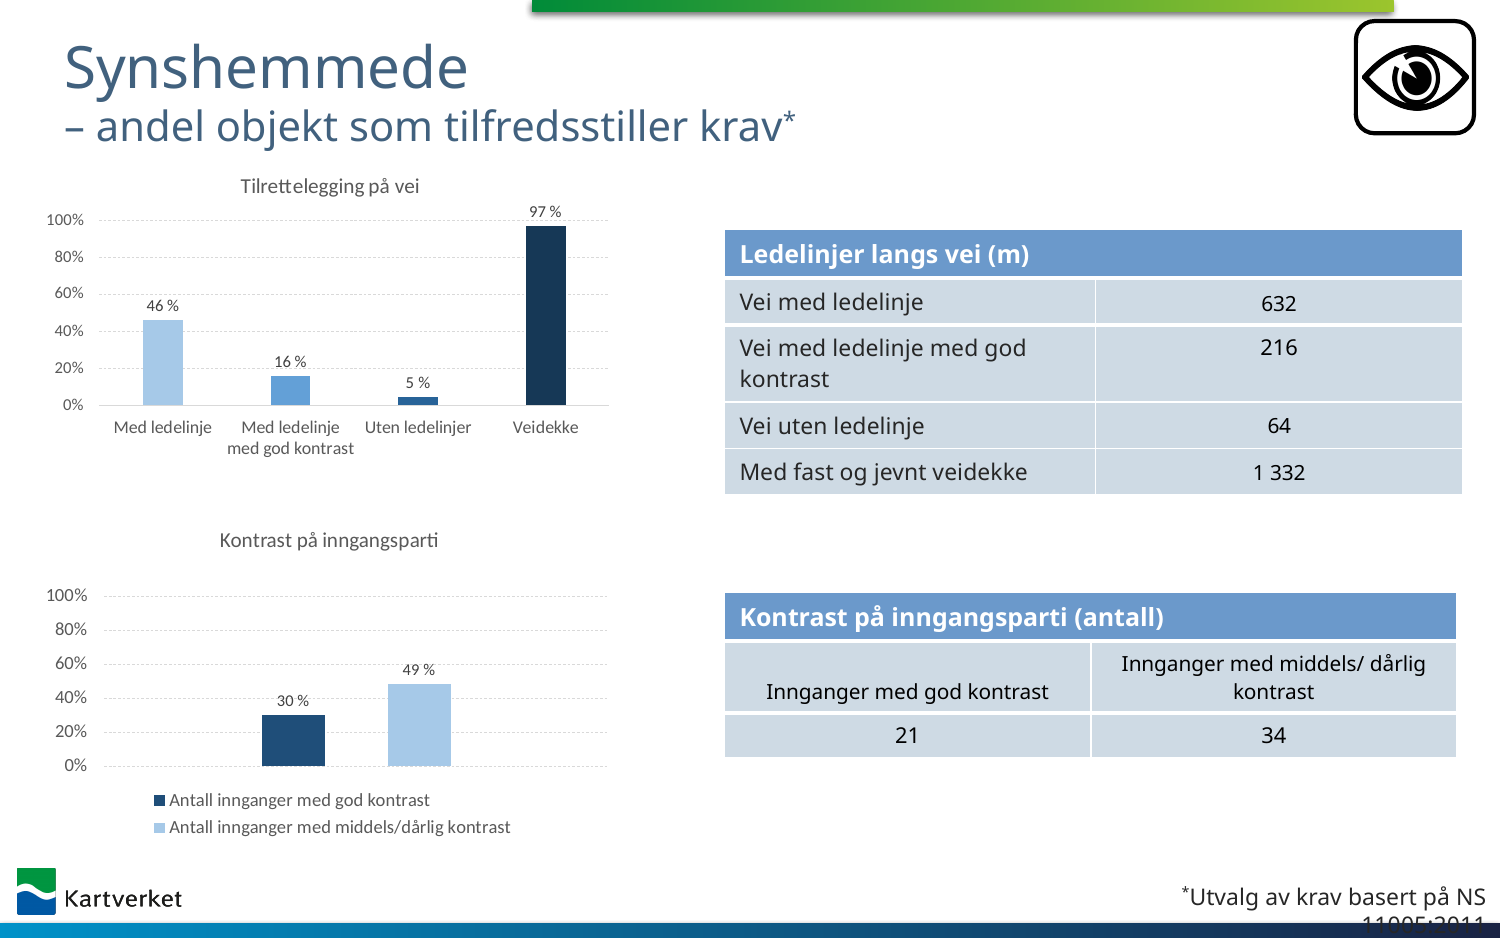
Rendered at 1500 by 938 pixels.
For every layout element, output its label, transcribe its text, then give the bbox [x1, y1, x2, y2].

table_cell 216 [1096, 327, 1462, 401]
table_cell 34 [1092, 715, 1456, 757]
text_box Synshemmede – andel objekt som tilfredsstiller krav* [49, 24, 1431, 158]
table_cell 64 [1096, 403, 1462, 448]
table_header Ledelinjer langs vei (m) [725, 230, 1462, 276]
text_box *Utvalg av krav basert på NS 11005:2011 [1068, 873, 1500, 938]
table_cell 632 [1096, 280, 1462, 323]
table_cell 21 [725, 715, 1090, 757]
table_cell Vei uten ledelinje [725, 403, 1095, 448]
table_cell Innganger med middels/ dårlig kontrast [1092, 643, 1456, 711]
picture [41, 520, 618, 846]
table_header Kontrast på inngangsparti (antall) [725, 593, 1456, 639]
table_cell Vei med ledelinje [725, 280, 1095, 323]
picture [41, 166, 619, 492]
table_cell Vei med ledelinje med god kontrast [725, 327, 1095, 401]
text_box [1355, 20, 1475, 134]
table_cell Med fast og jevnt veidekke [725, 449, 1095, 494]
table_cell Innganger med god kontrast [725, 643, 1090, 711]
table_cell 1 332 [1096, 449, 1462, 494]
